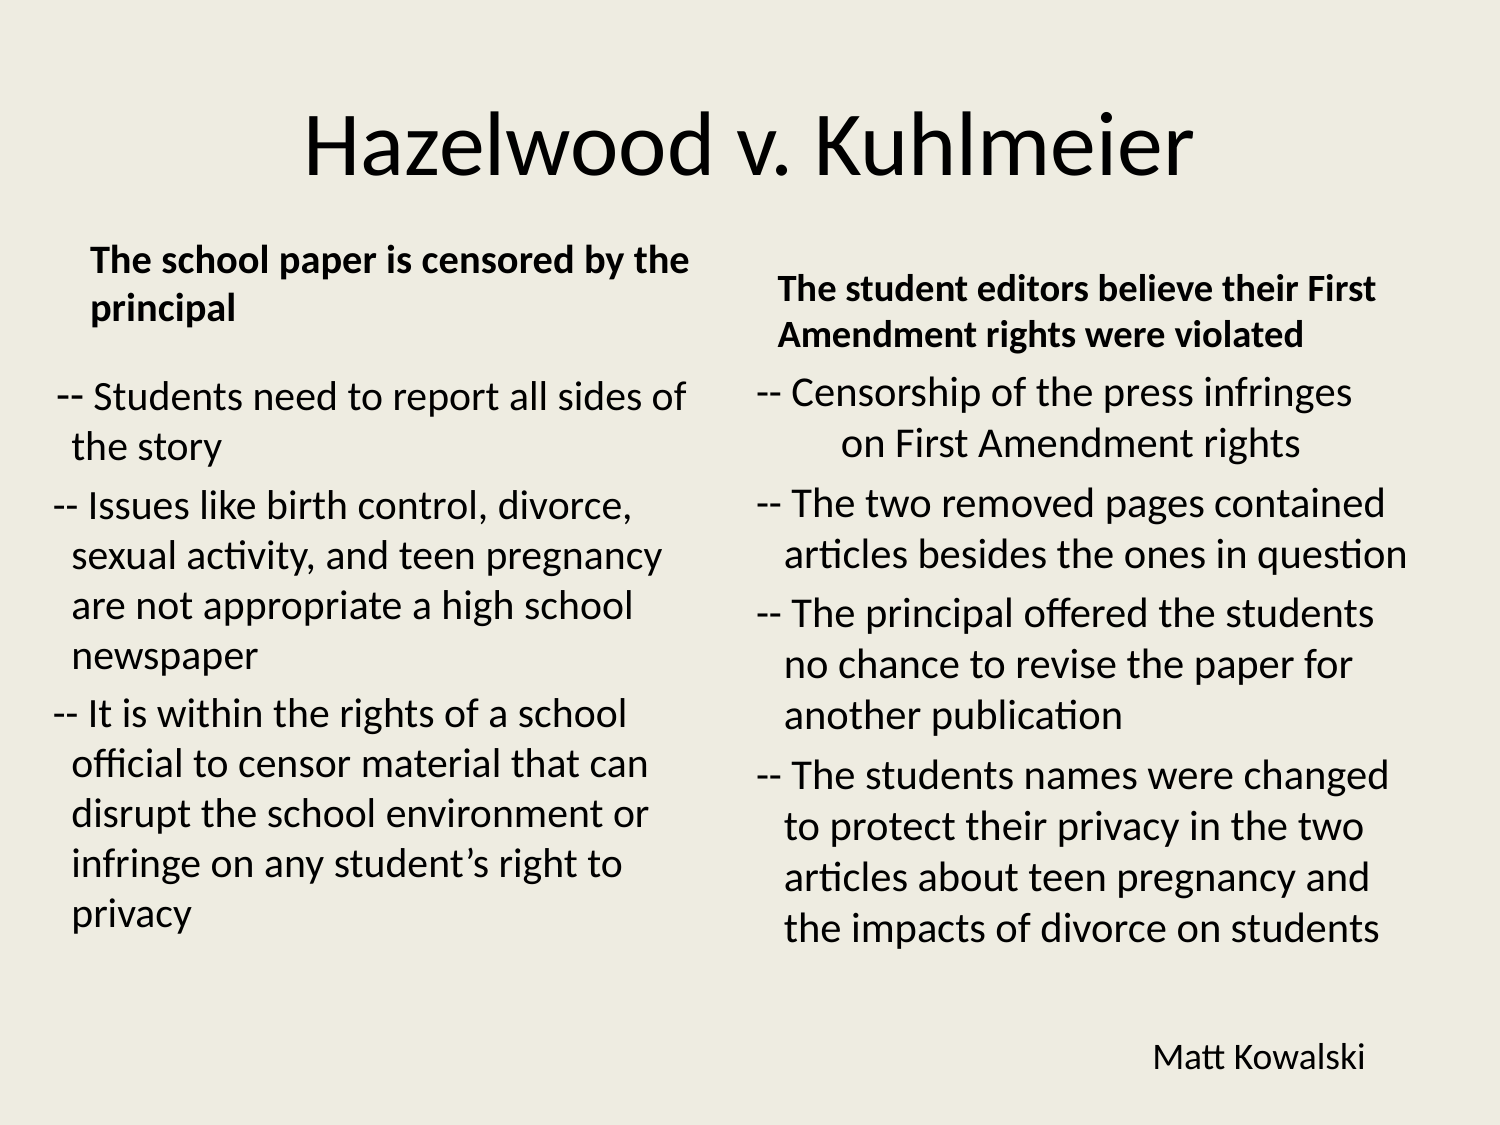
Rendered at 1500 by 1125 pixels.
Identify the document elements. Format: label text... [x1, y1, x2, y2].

list The school paper is censored by the principal [75, 224, 738, 338]
list -- Censorship of the press infringes on First Amendment rights -- The two removed pages contained articles besides the ones in question -- The principal offered the students no chance to revise the paper for another publication -- The students names were changed to protect their privacy in the two articles about teen pregnancy and the impacts of divorce on students [712, 356, 1425, 1005]
text_box Matt Kowalski [1137, 1024, 1463, 1085]
list -- Students need to report all sides of the story -- Issues like birth control, divorce, sexual activity, and teen pregnancy are not appropriate a high school newspaper -- It is within the rights of a school official to censor material that can disrupt the school environment or infringe on any student’s right to privacy [0, 356, 712, 1005]
title Hazelwood v. Kuhlmeier [75, 45, 1425, 233]
list The student editors believe their First Amendment rights were violated [762, 224, 1426, 363]
